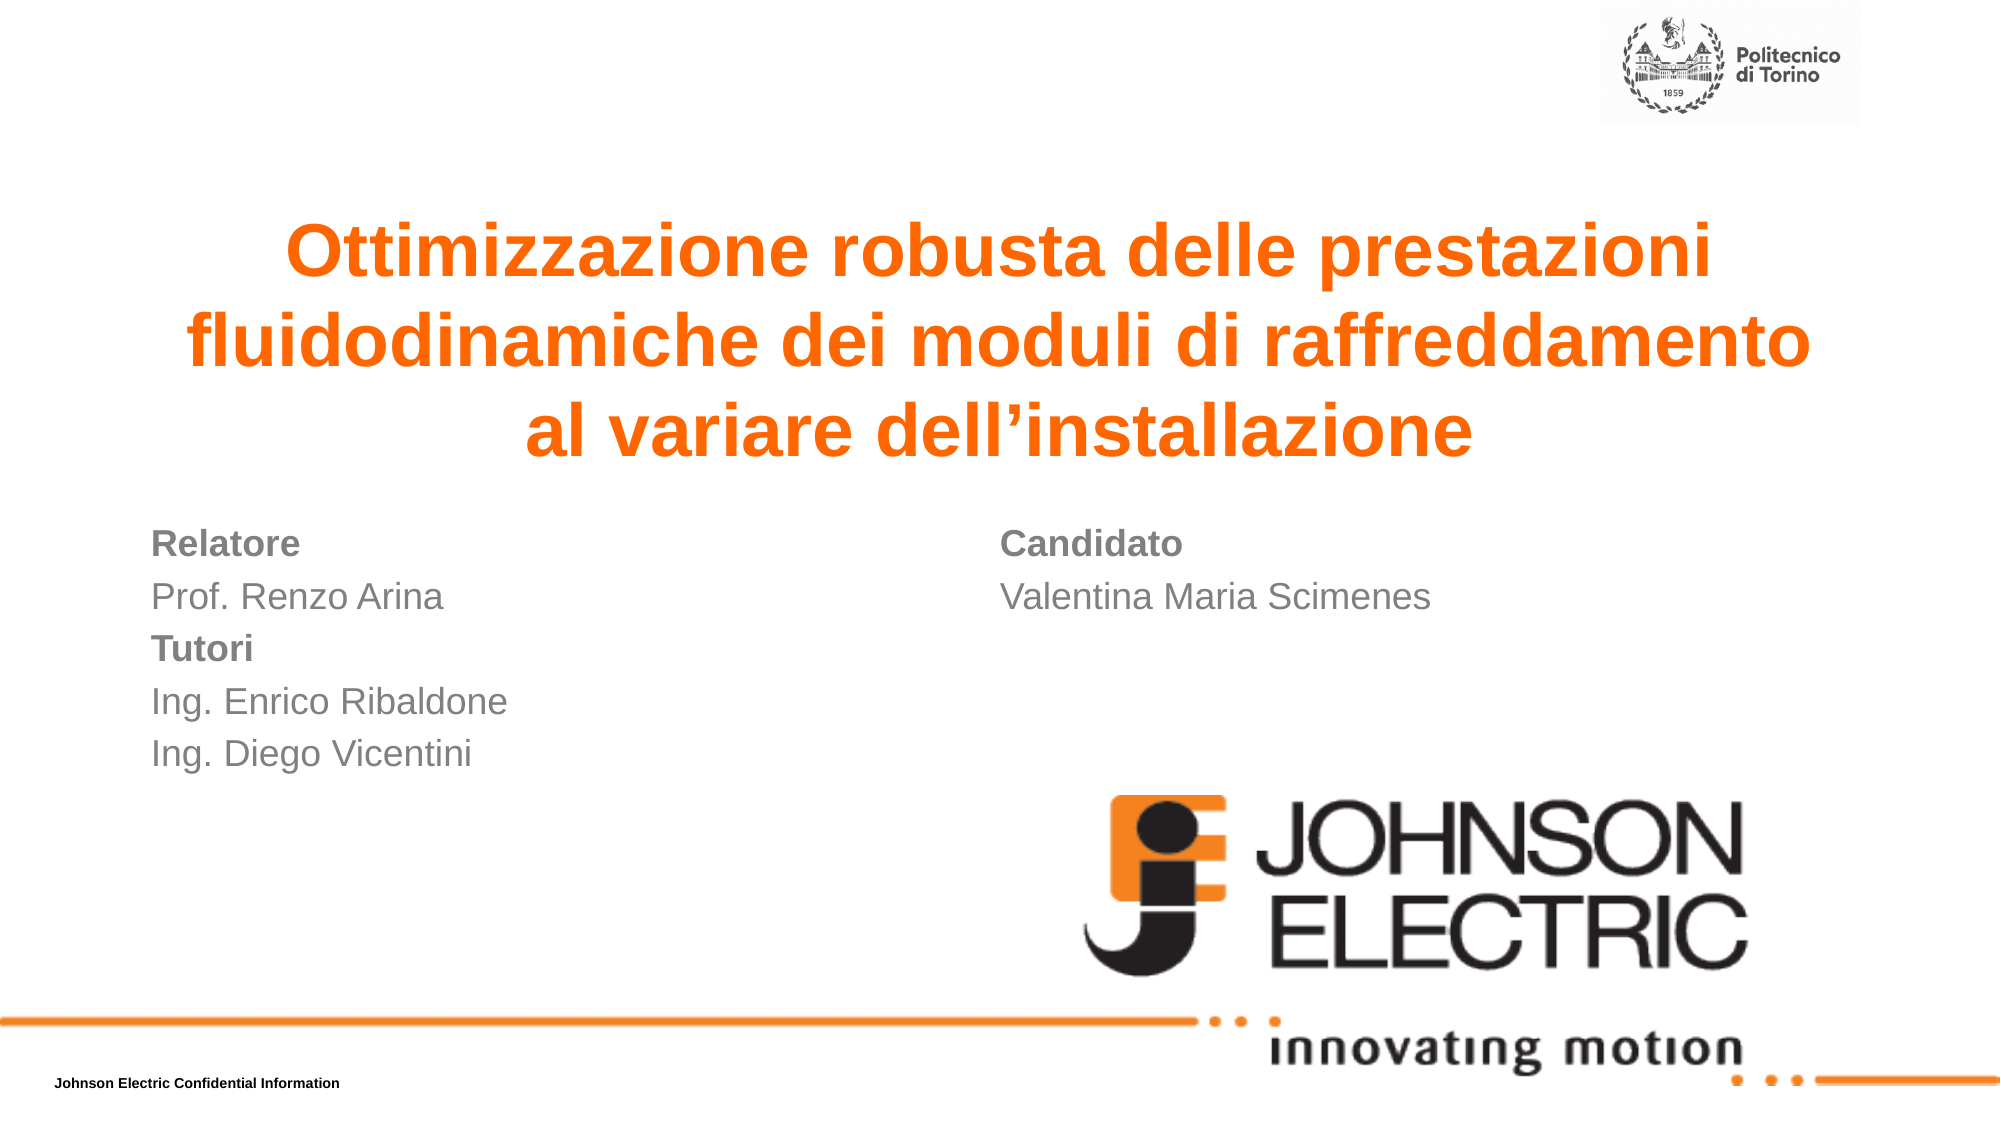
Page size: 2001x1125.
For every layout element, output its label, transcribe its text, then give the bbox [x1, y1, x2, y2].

subtitle Relatore Prof. Renzo Arina Tutori Ing. Enrico Ribaldone Ing. Diego Vicentini Candidato Valentina Maria Scimenes [133, 510, 1867, 836]
title Ottimizzazione robusta delle prestazioni fluidodinamiche dei moduli di raffreddamento al variare dell’installazione [133, 217, 1867, 456]
picture [1599, 1, 1862, 126]
picture [0, 795, 2000, 1086]
